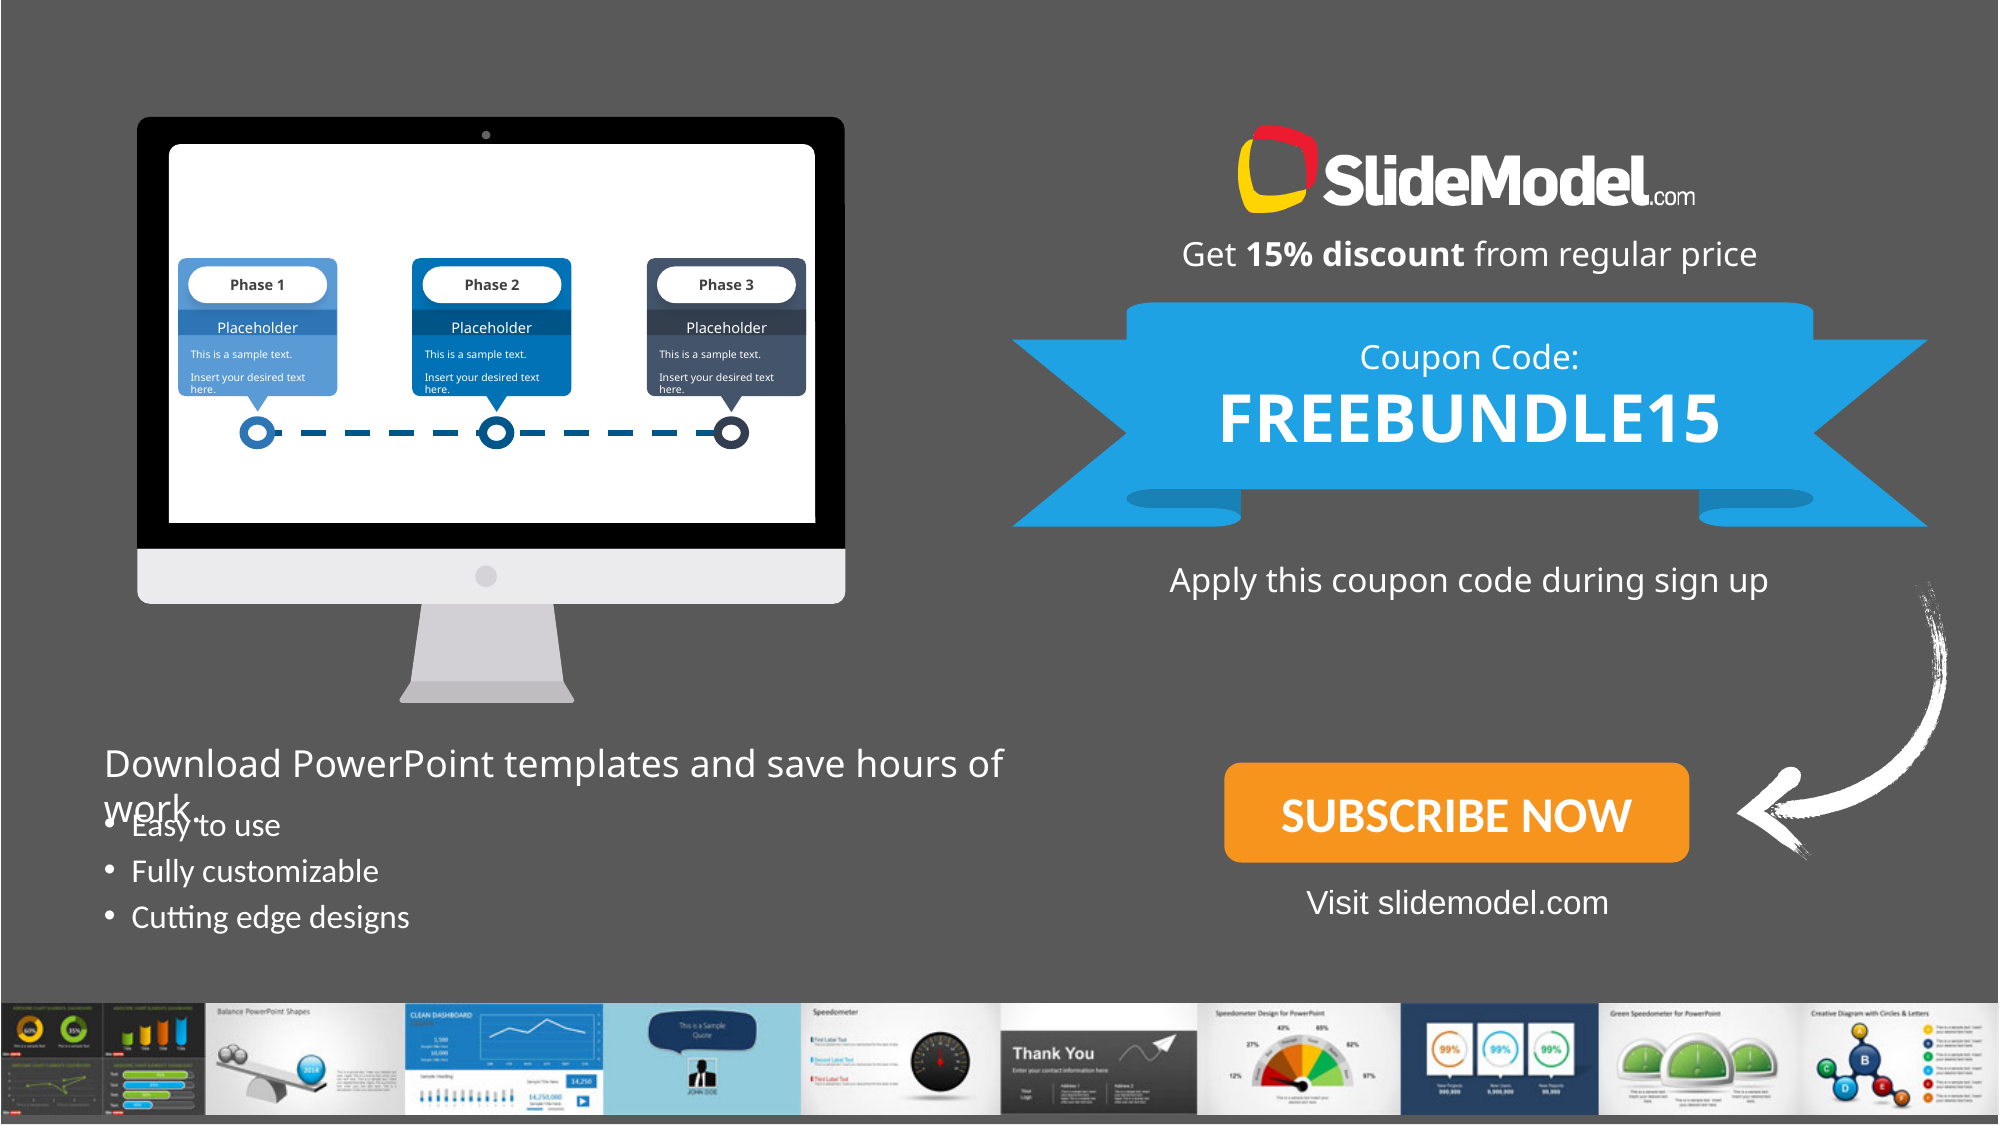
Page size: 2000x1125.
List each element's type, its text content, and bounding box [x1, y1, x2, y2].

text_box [178, 258, 807, 446]
text_box SUBSCRIBE NOW [1223, 761, 1691, 864]
text_box [1736, 594, 1948, 861]
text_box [137, 116, 846, 703]
text_box [1928, 587, 1937, 601]
picture [1, 1003, 1999, 1115]
text_box Visit slidemodel.com [1248, 875, 1668, 927]
text_box Apply this coupon code during sign up [1129, 551, 1811, 607]
text_box [0, 0, 1999, 1125]
text_box Download PowerPoint templates and save hours of work. [88, 732, 1059, 838]
text_box [1012, 302, 1928, 527]
text_box Get 15% discount from regular price [1058, 225, 1882, 281]
picture [1237, 125, 1695, 213]
text_box Easy to use Fully customizable Cutting edge designs [88, 838, 863, 943]
text_box Coupon Code: FREEBUNDLE15 [1173, 328, 1767, 464]
